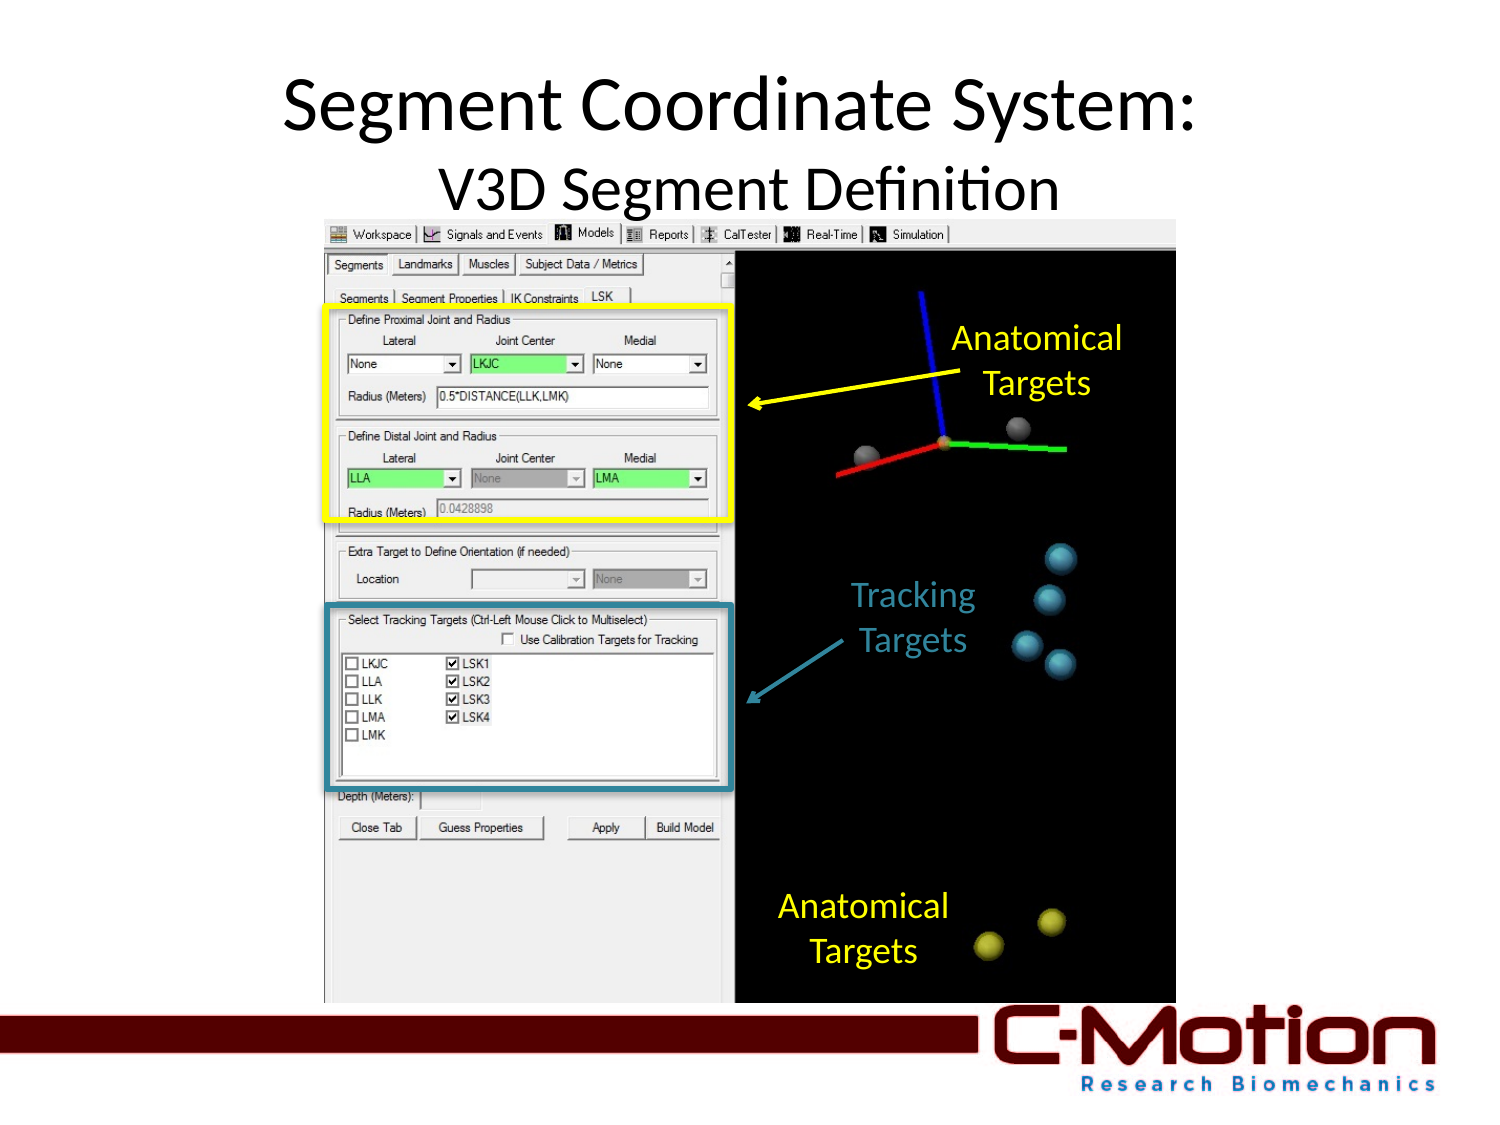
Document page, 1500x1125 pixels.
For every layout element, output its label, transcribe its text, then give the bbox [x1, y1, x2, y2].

picture [0, 987, 1500, 1096]
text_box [323, 217, 1176, 1003]
text_box Segment Coordinate System: V3D Segment Definition [74, 45, 1425, 233]
